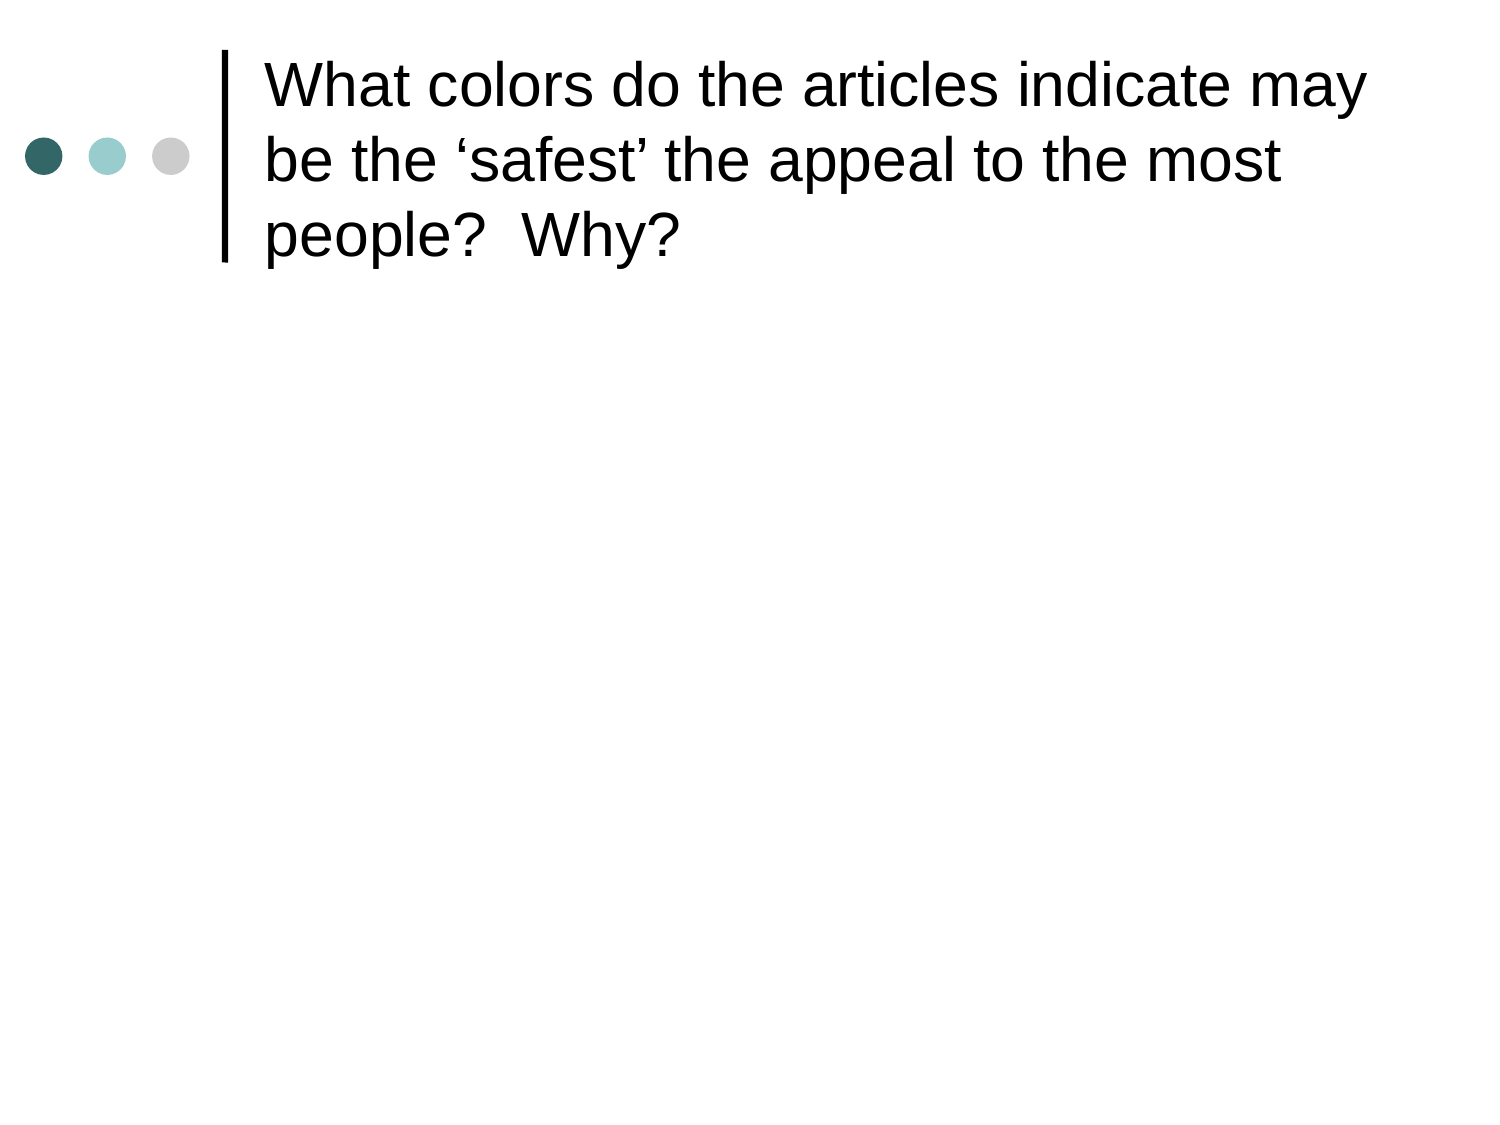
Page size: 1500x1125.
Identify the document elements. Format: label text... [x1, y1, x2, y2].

title What colors do the articles indicate may be the ‘safest’ the appeal to the most people? Why? [249, 30, 1401, 282]
